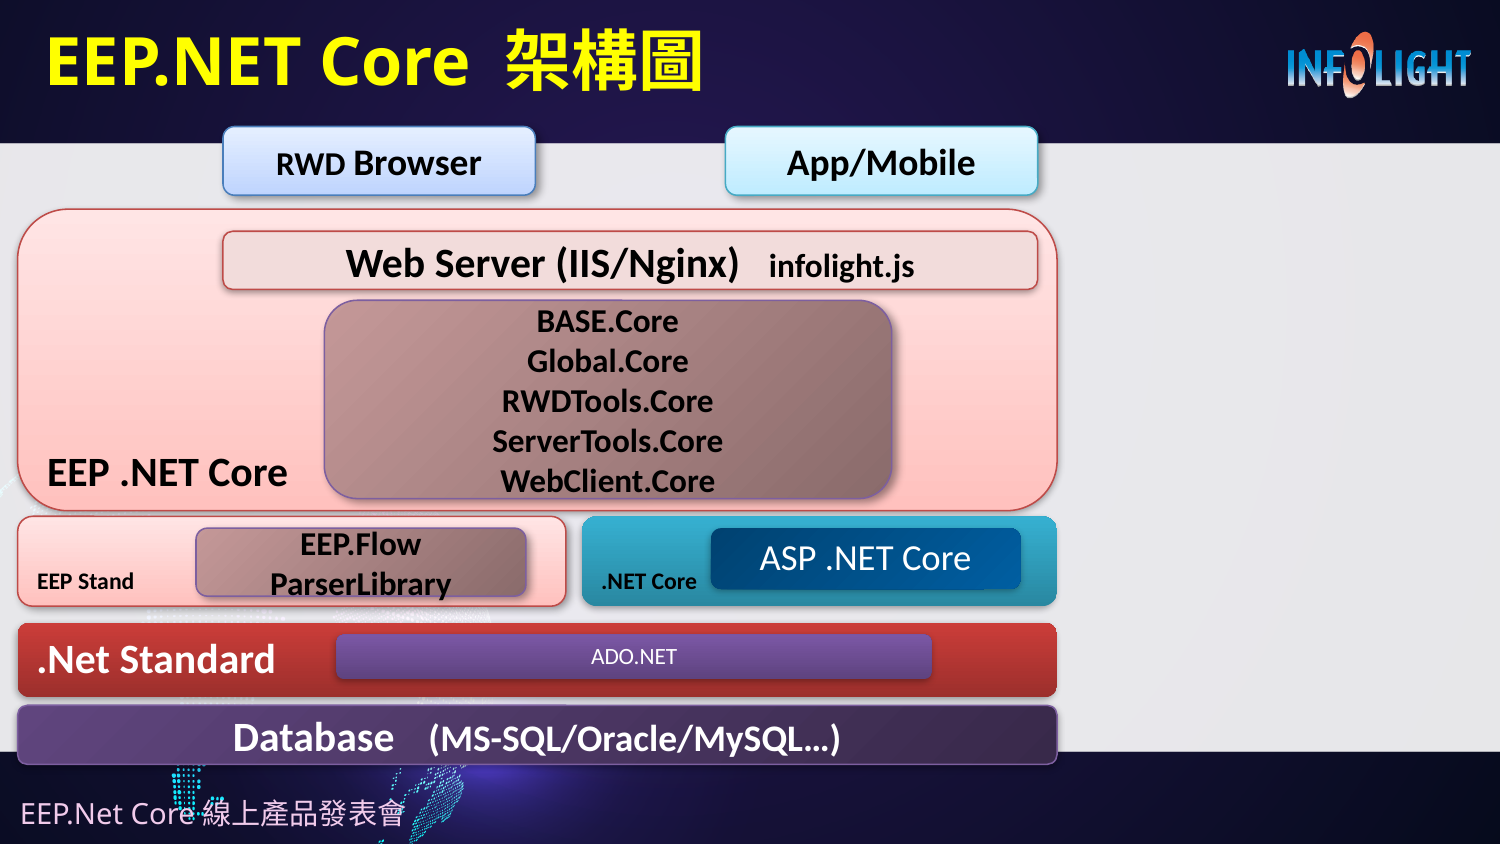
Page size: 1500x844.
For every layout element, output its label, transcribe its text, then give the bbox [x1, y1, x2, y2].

text_box RWD Browser [222, 125, 537, 197]
text_box EEP.Flow ParserLibrary [195, 527, 527, 597]
picture [0, 0, 1500, 844]
text_box Web Server (IIS/Nginx) infolight.js [222, 230, 1039, 291]
text_box .NET Core [581, 516, 1058, 607]
text_box EEP Stand [16, 515, 567, 607]
text_box BASE.Core Global.Core RWDTools.Core ServerTools.Core WebClient.Core [323, 299, 893, 500]
text_box .Net Standard [17, 622, 1058, 698]
text_box ADO.NET [336, 634, 932, 680]
text_box EEP .NET Core [16, 208, 1058, 512]
title EEP.NET Core 架構圖 [29, 0, 1047, 121]
text_box Database (MS-SQL/Oracle/MySQL…) [16, 704, 1058, 766]
text_box ASP .NET Core [710, 528, 1021, 590]
text_box App/Mobile [724, 125, 1039, 197]
